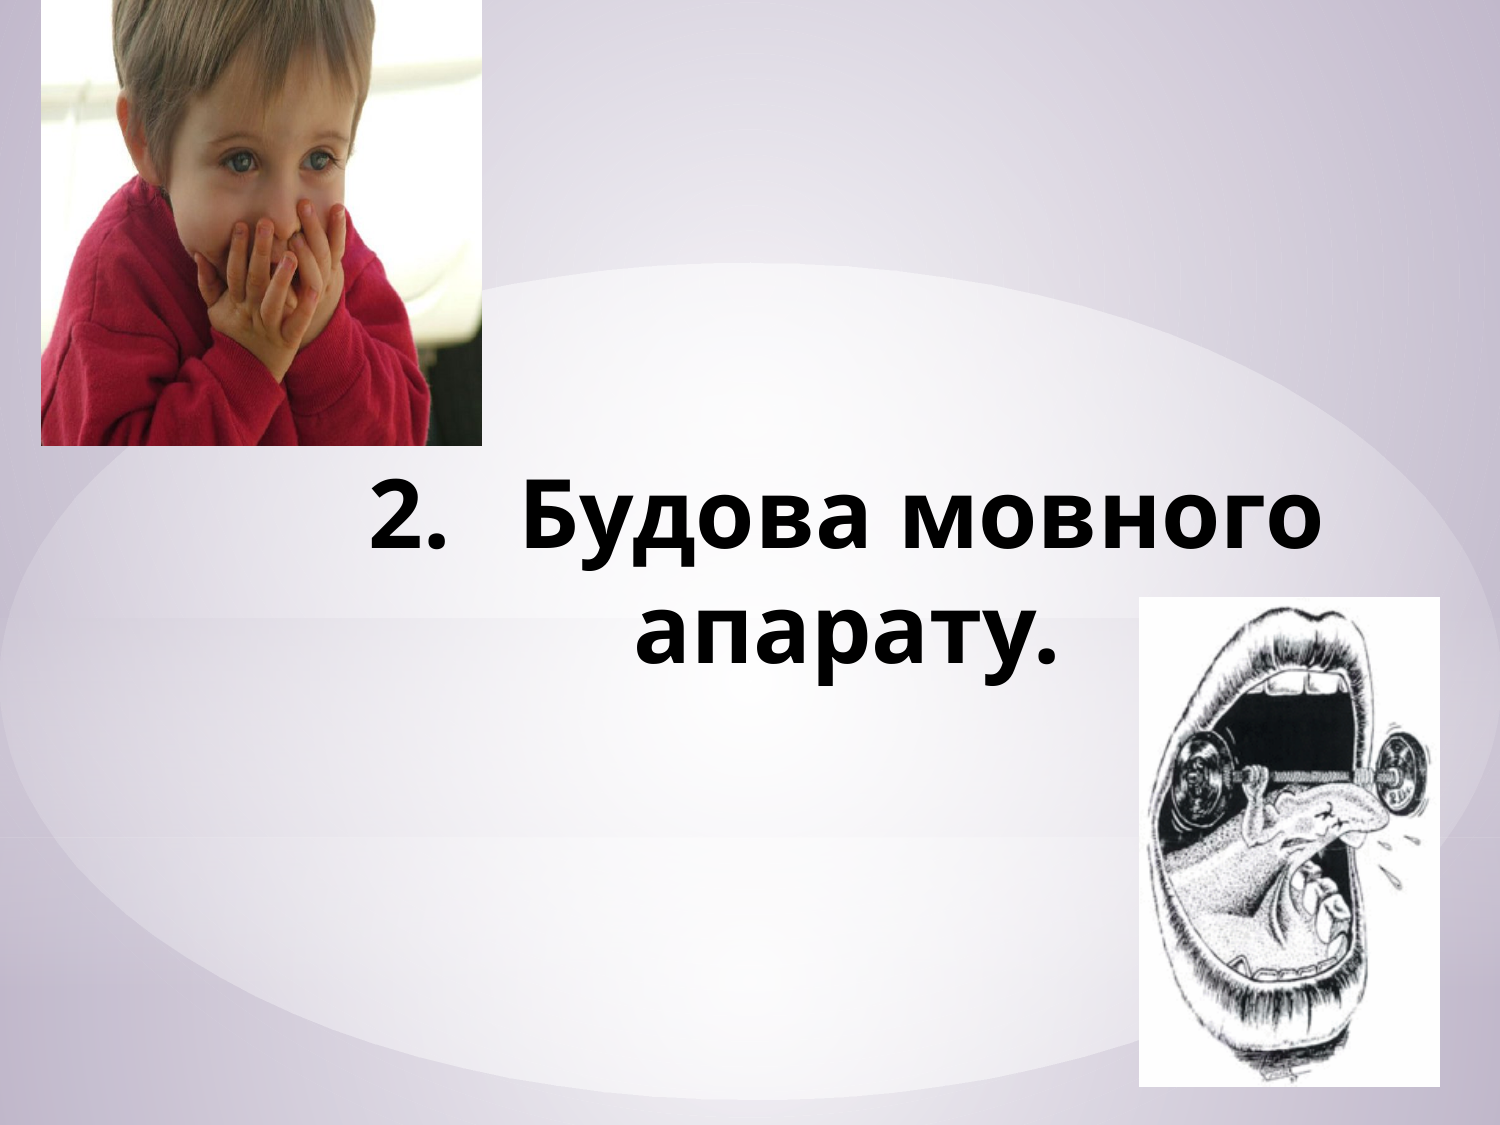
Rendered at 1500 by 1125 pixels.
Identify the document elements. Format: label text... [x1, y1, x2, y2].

picture [1139, 597, 1440, 1088]
picture [40, 0, 482, 446]
title 2. Будова мовного апарату. [312, 445, 1382, 634]
